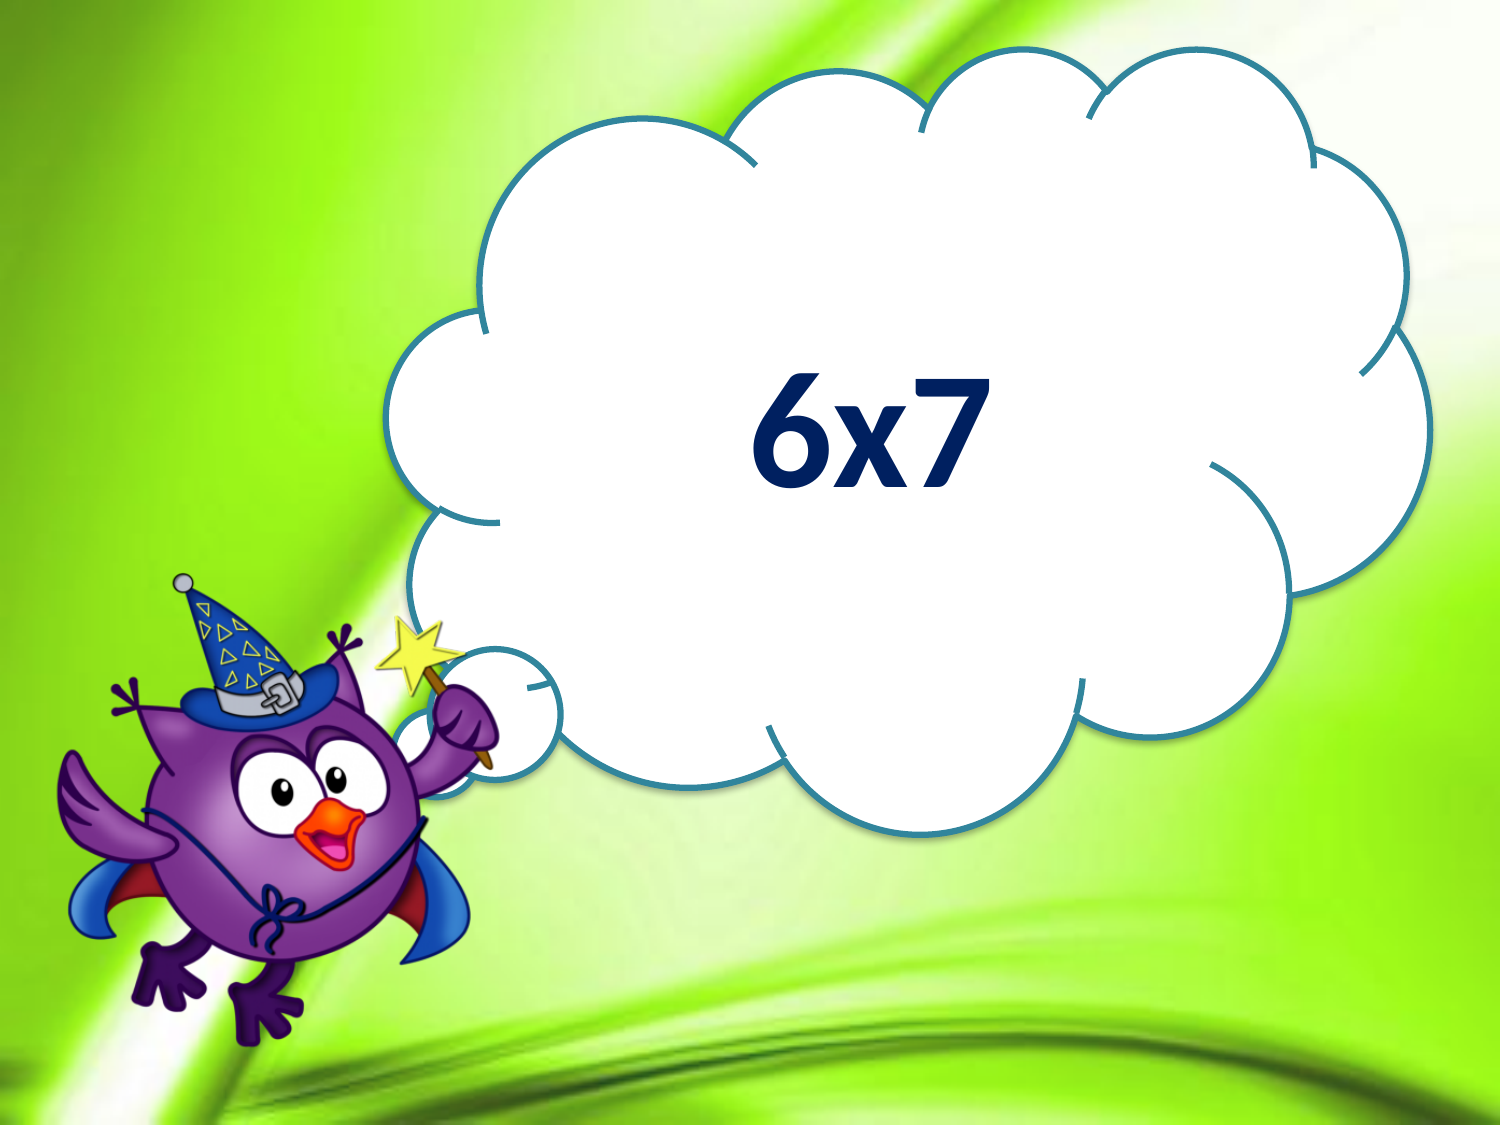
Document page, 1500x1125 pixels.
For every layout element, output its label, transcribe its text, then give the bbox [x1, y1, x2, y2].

picture [34, 556, 516, 1067]
text_box 6х7 [383, 47, 1433, 837]
